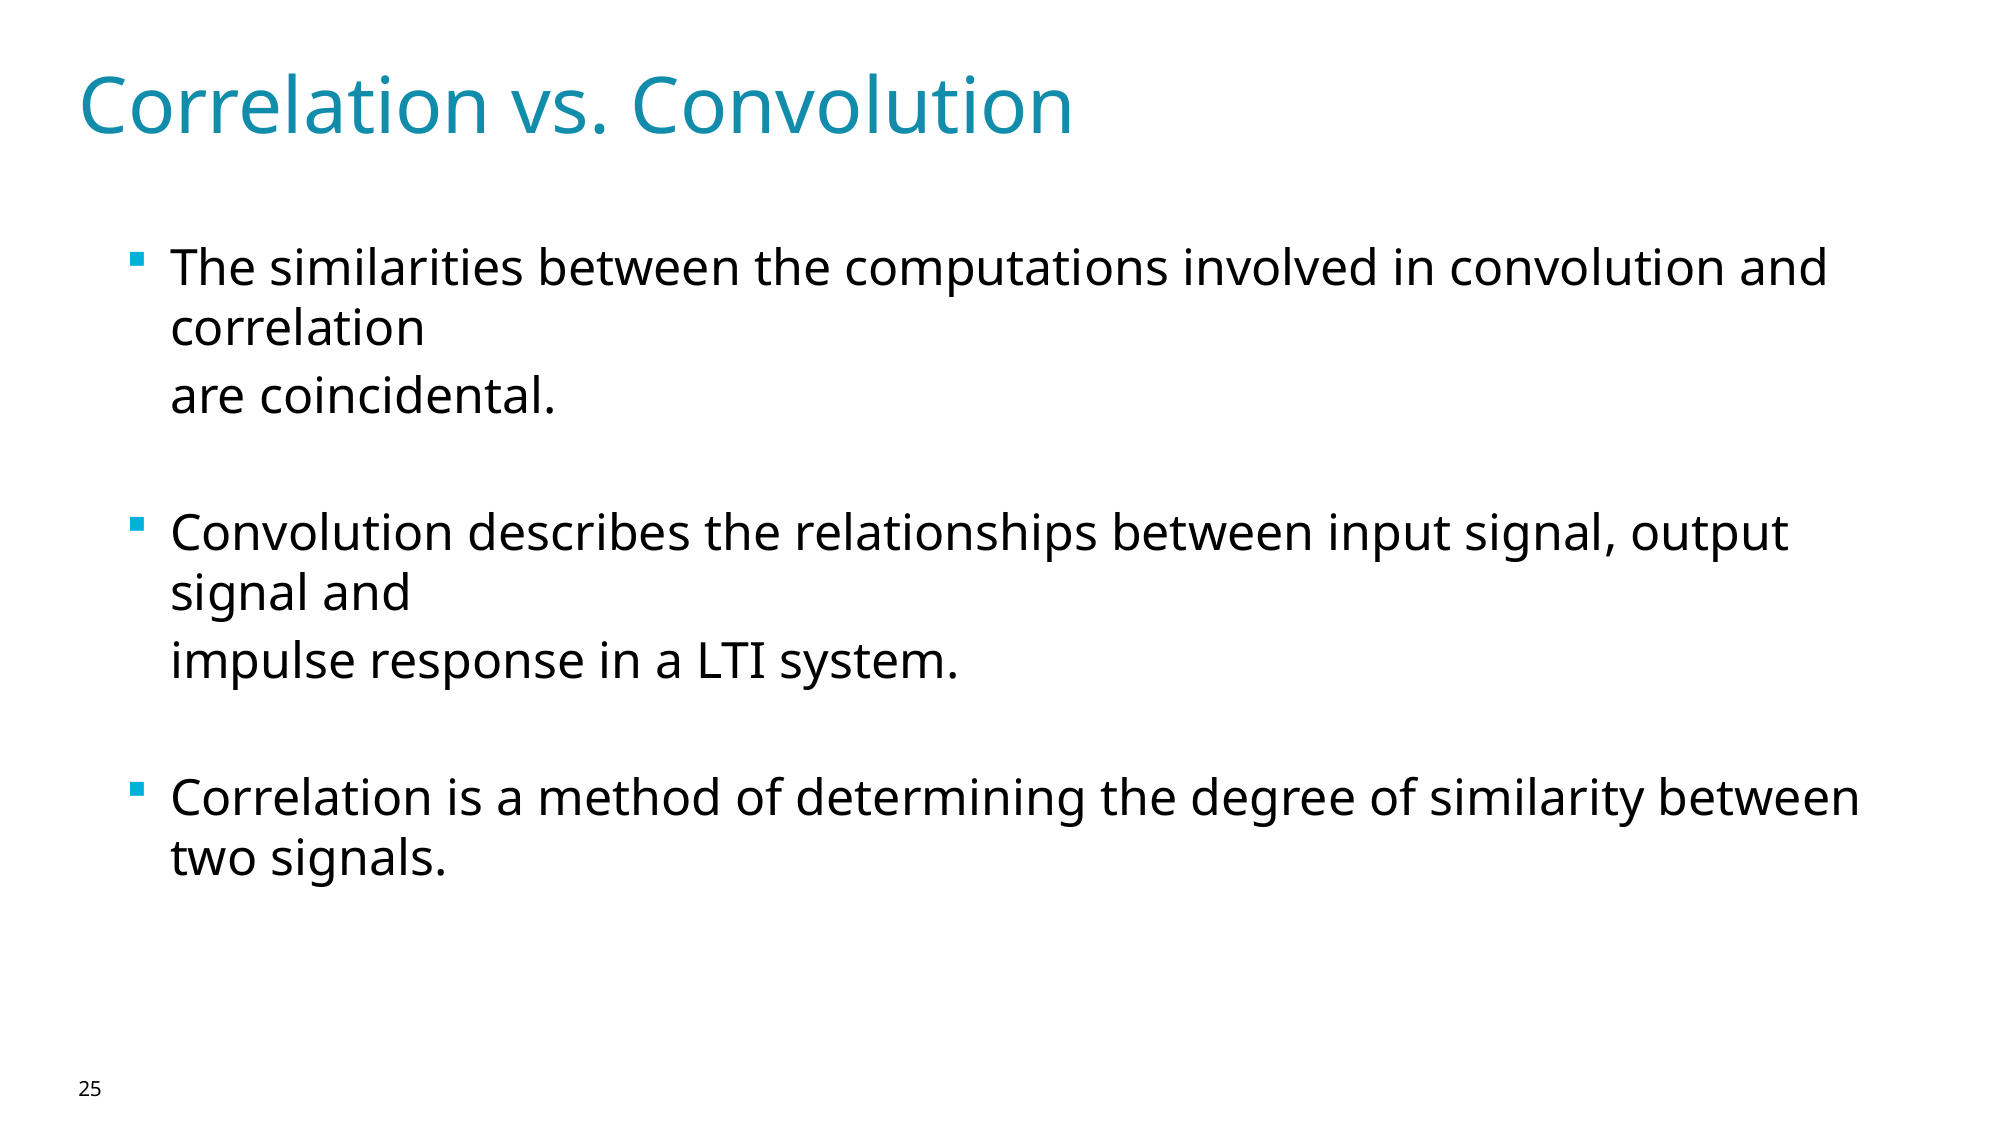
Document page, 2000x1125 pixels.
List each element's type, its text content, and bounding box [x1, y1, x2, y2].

text_box The similarities between the computations involved in convolution and correlation are coincidental. Convolution describes the relationships between input signal, output signal and impulse response in a LTI system. Correlation is a method of determining the degree of similarity between two signals. [111, 228, 1888, 825]
title Correlation vs. Convolution [78, 55, 1910, 150]
